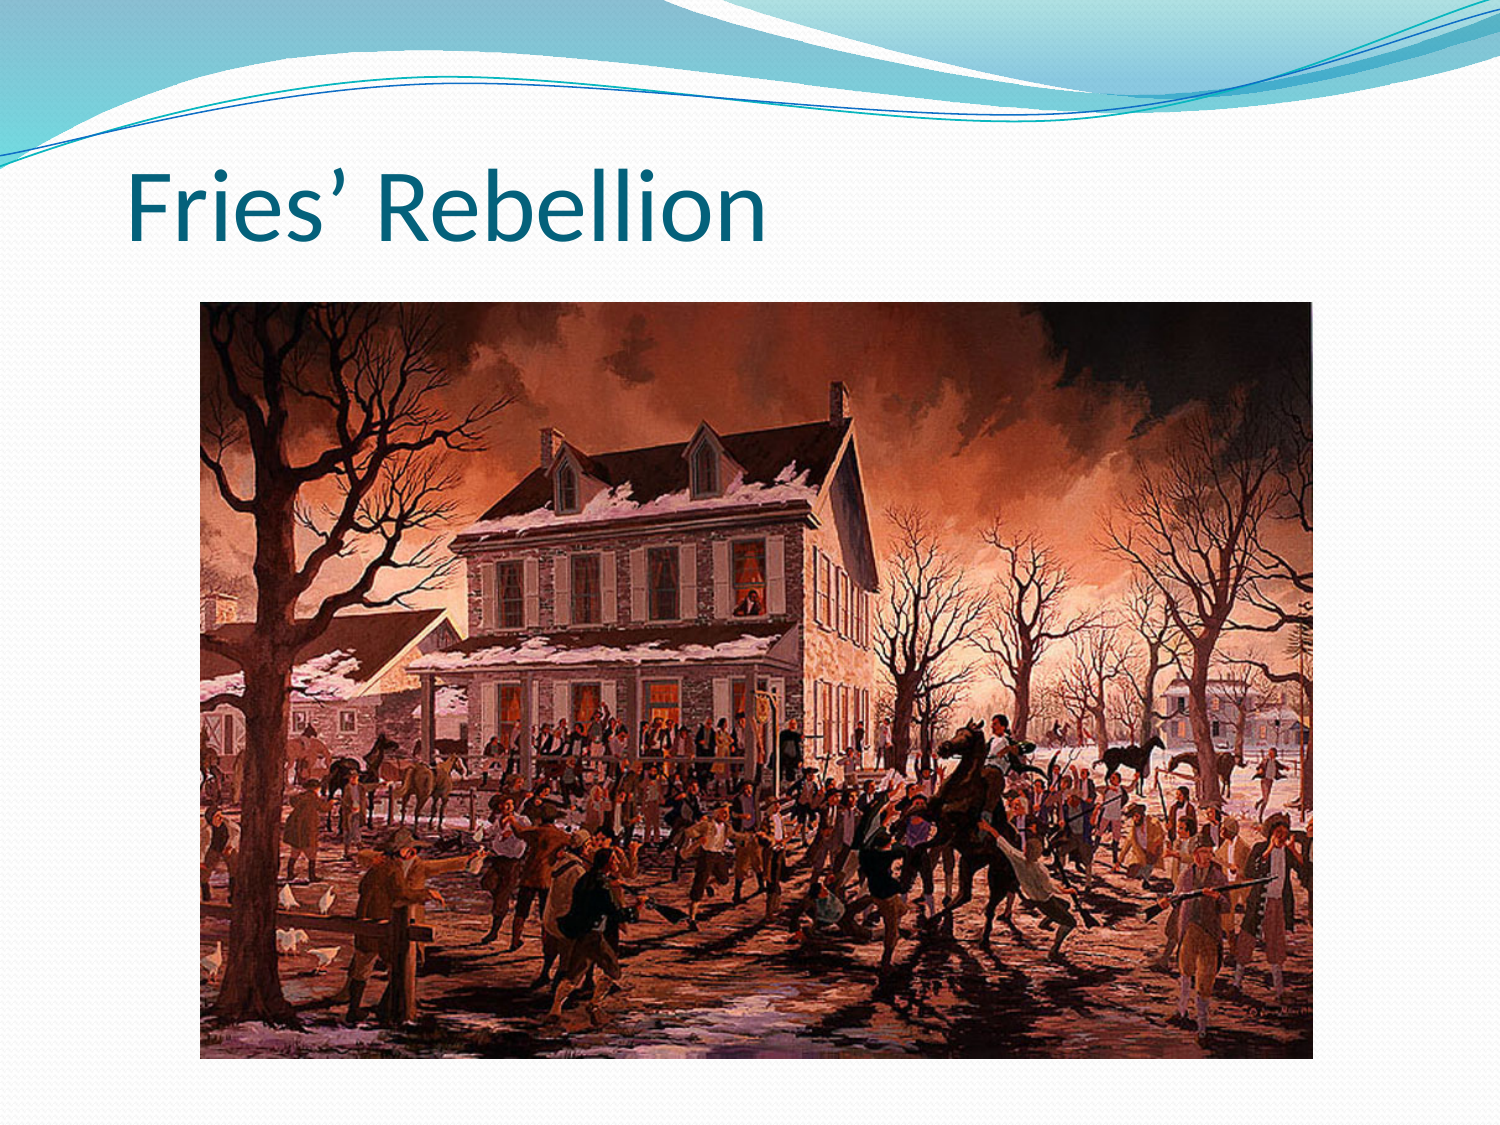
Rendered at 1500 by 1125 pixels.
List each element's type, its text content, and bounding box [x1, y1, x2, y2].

title Fries’ Rebellion [125, 75, 1475, 263]
picture [199, 302, 1313, 1059]
